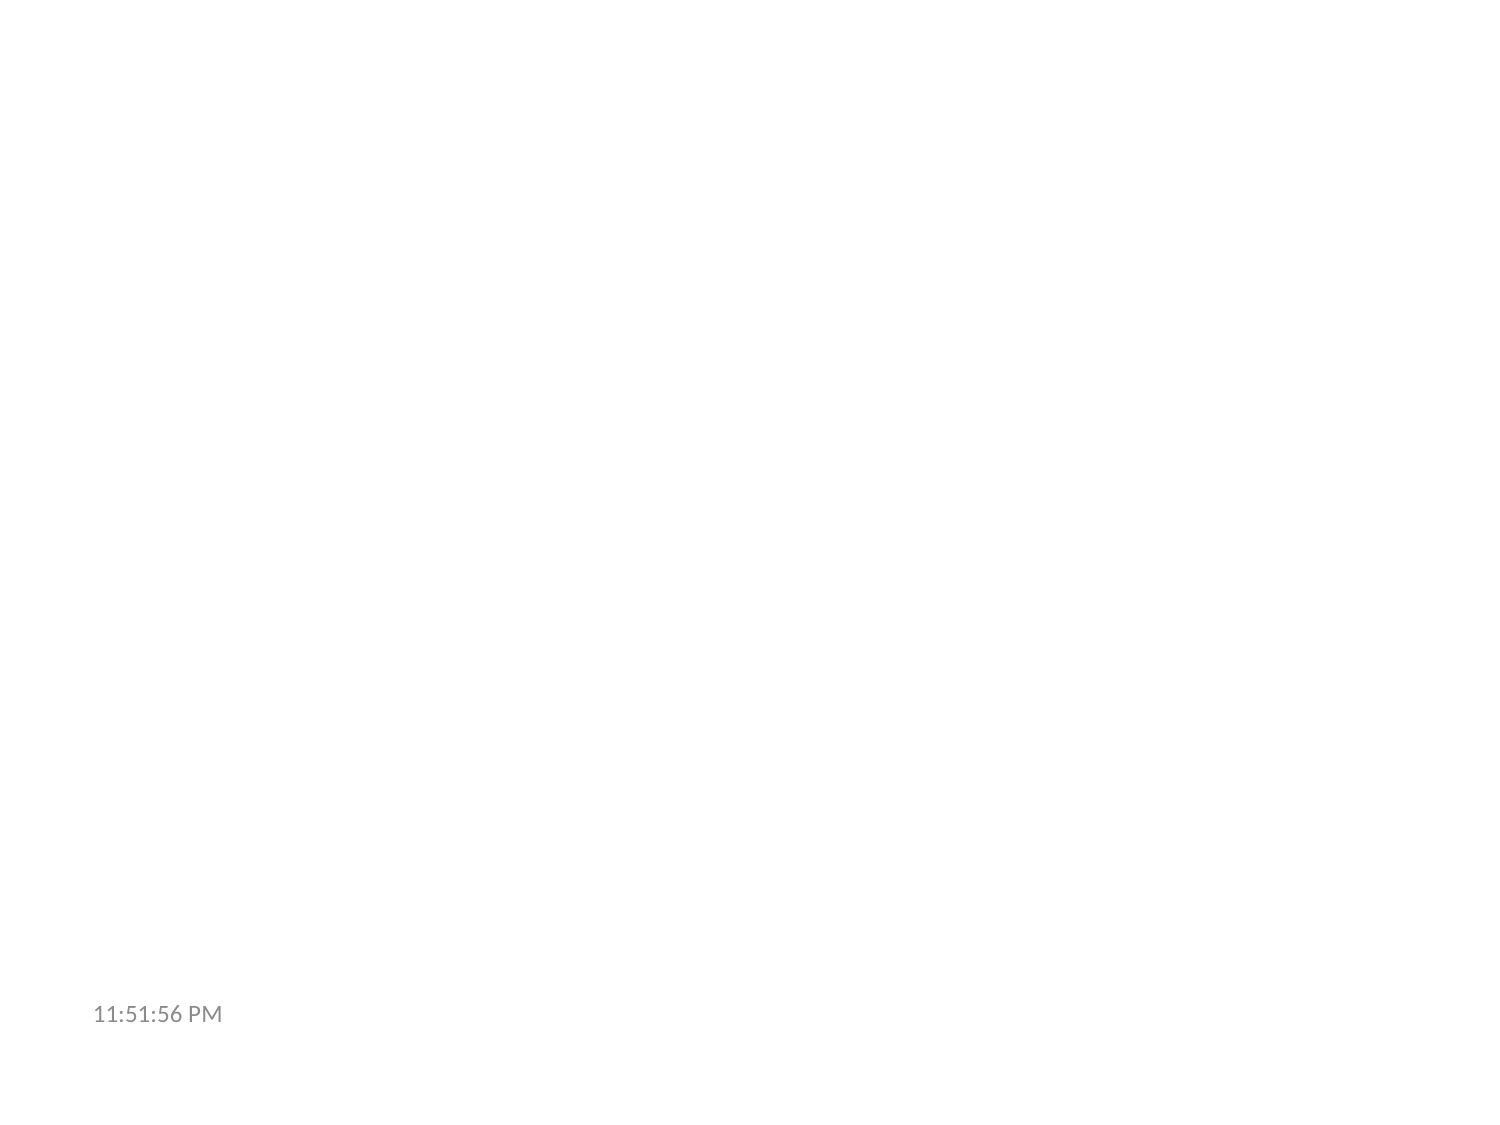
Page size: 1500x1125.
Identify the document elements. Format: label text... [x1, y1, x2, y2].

text_box 3:35:09 PM [77, 982, 428, 1043]
